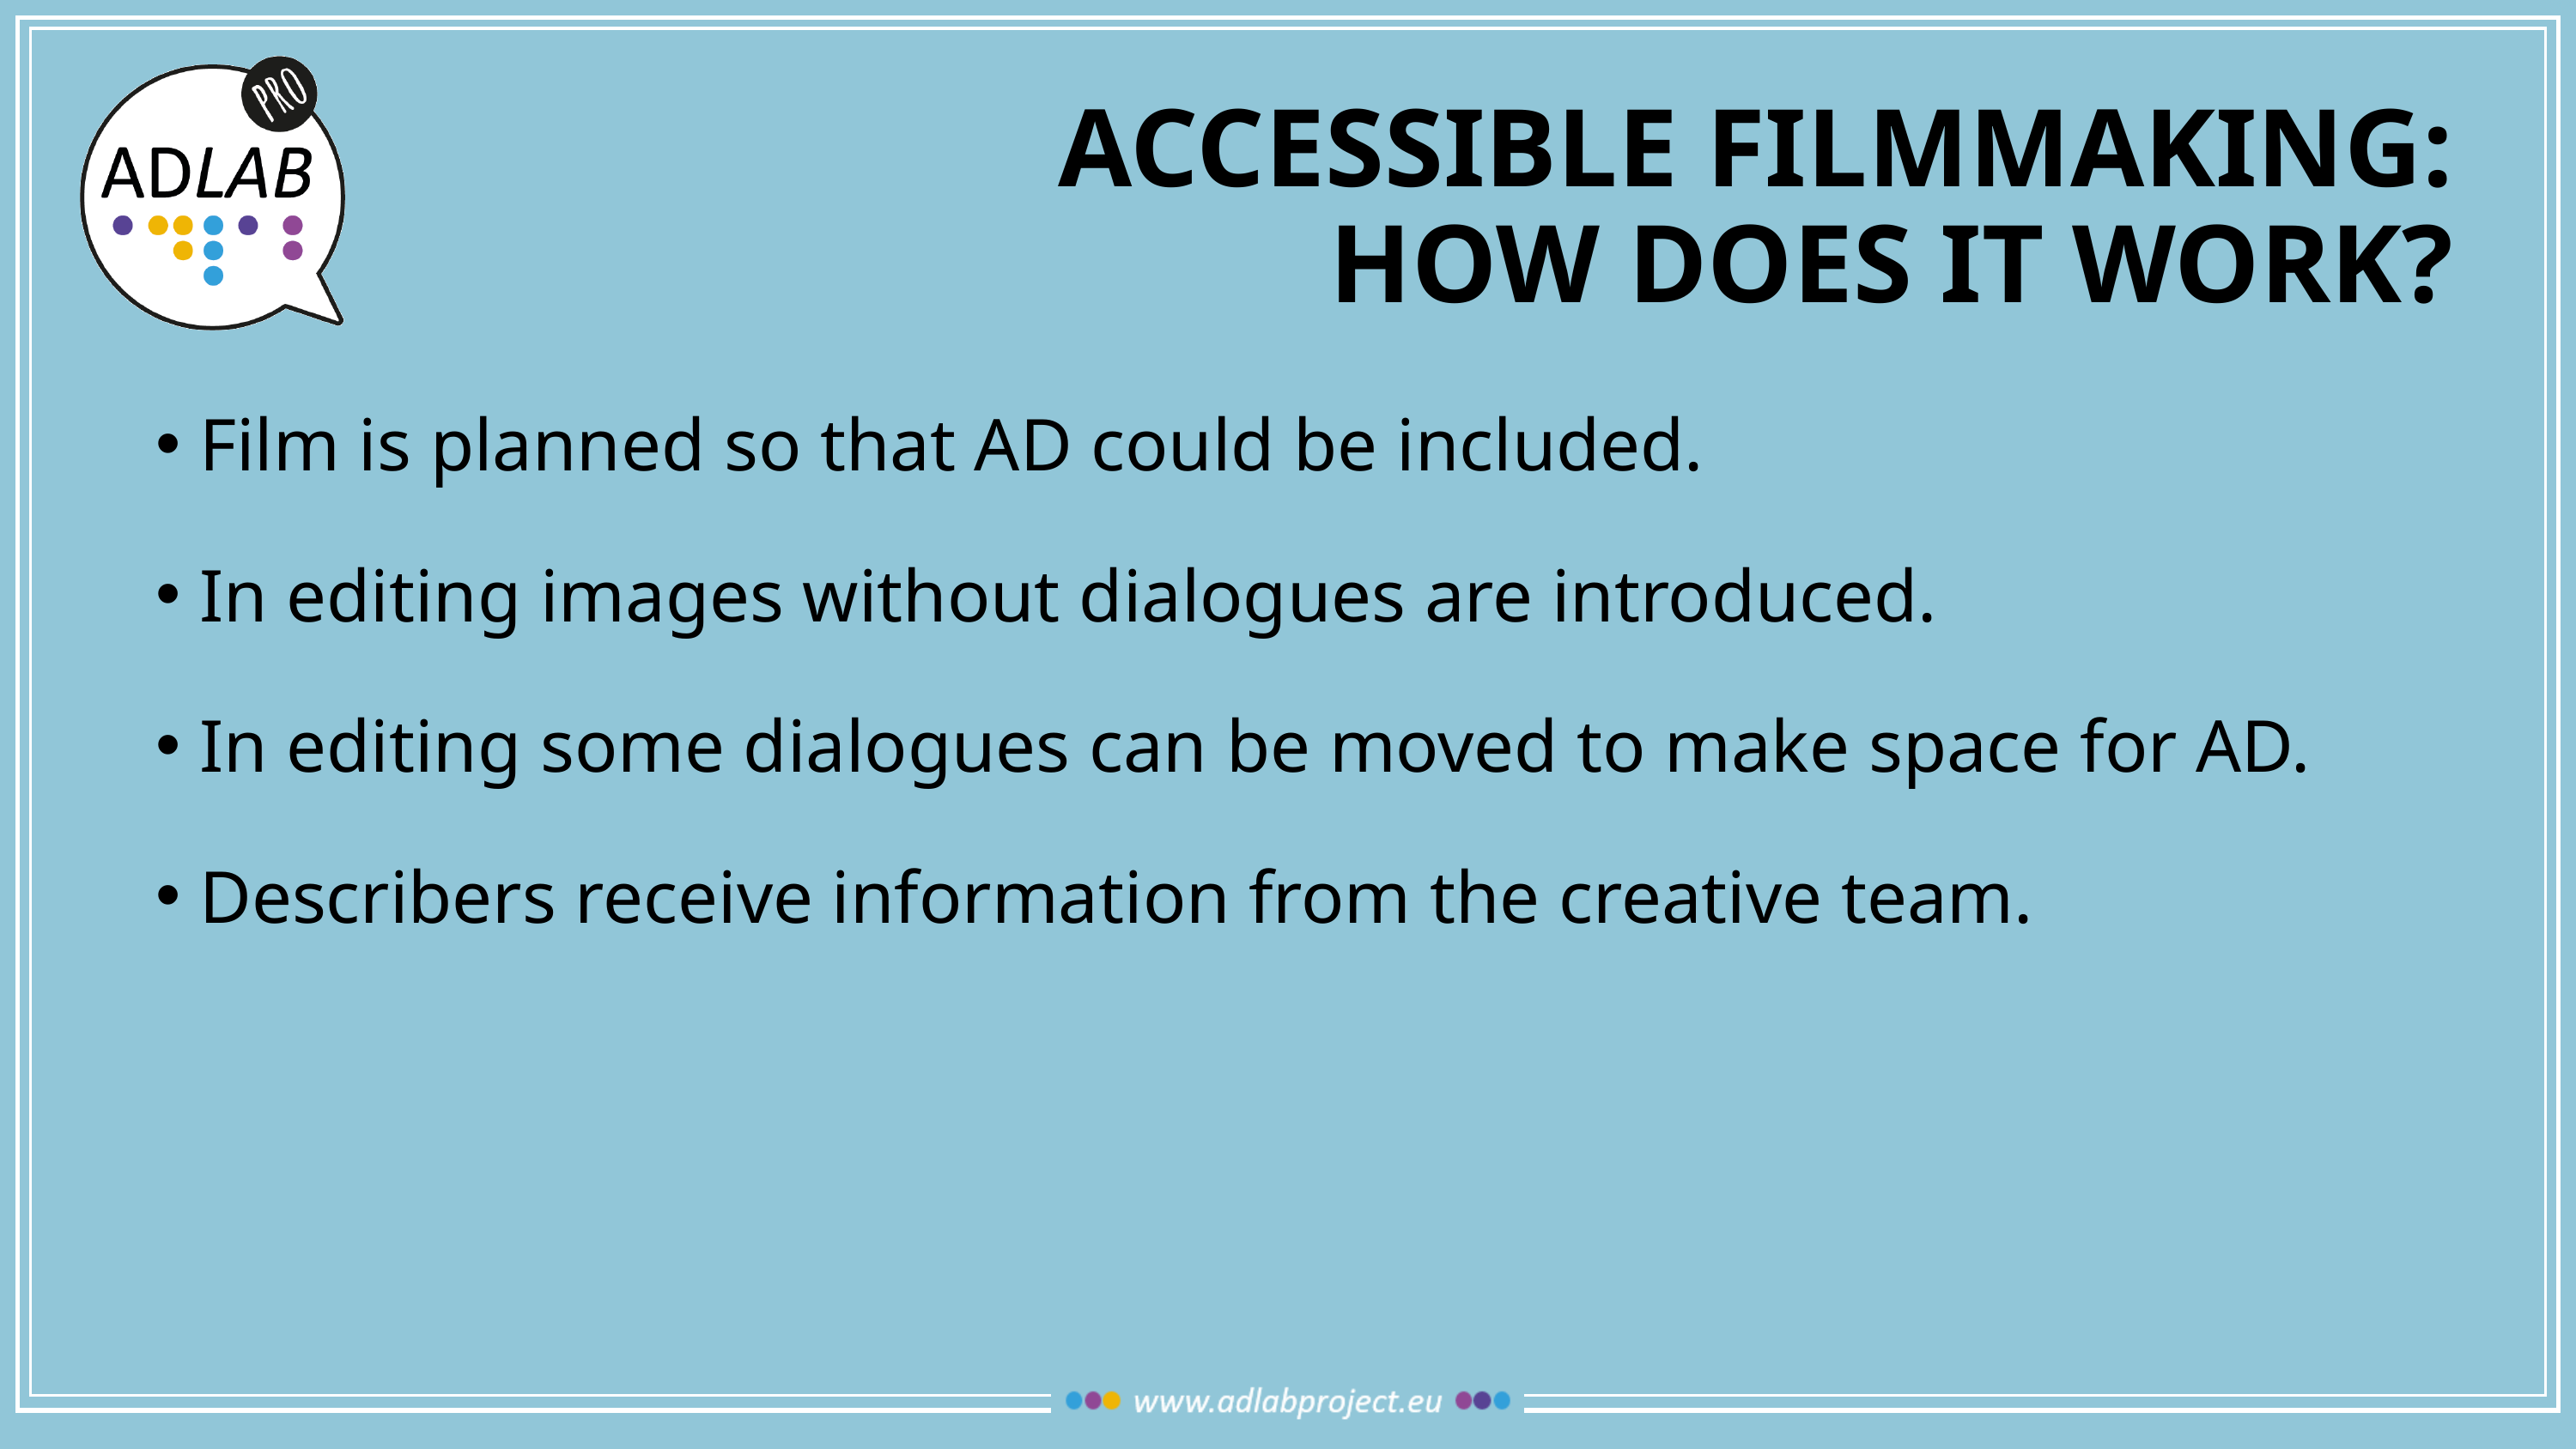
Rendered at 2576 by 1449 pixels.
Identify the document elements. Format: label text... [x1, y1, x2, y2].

picture [1051, 1378, 1524, 1429]
title Accessible filmmaking: how does it work? [384, 70, 2467, 350]
picture [72, 49, 353, 330]
list Film is planned so that AD could be included. In editing images without dialogues are introduced. In editing some dialogues can be moved to make space for AD. Describers receive information from the creative team. [143, 350, 2576, 1056]
